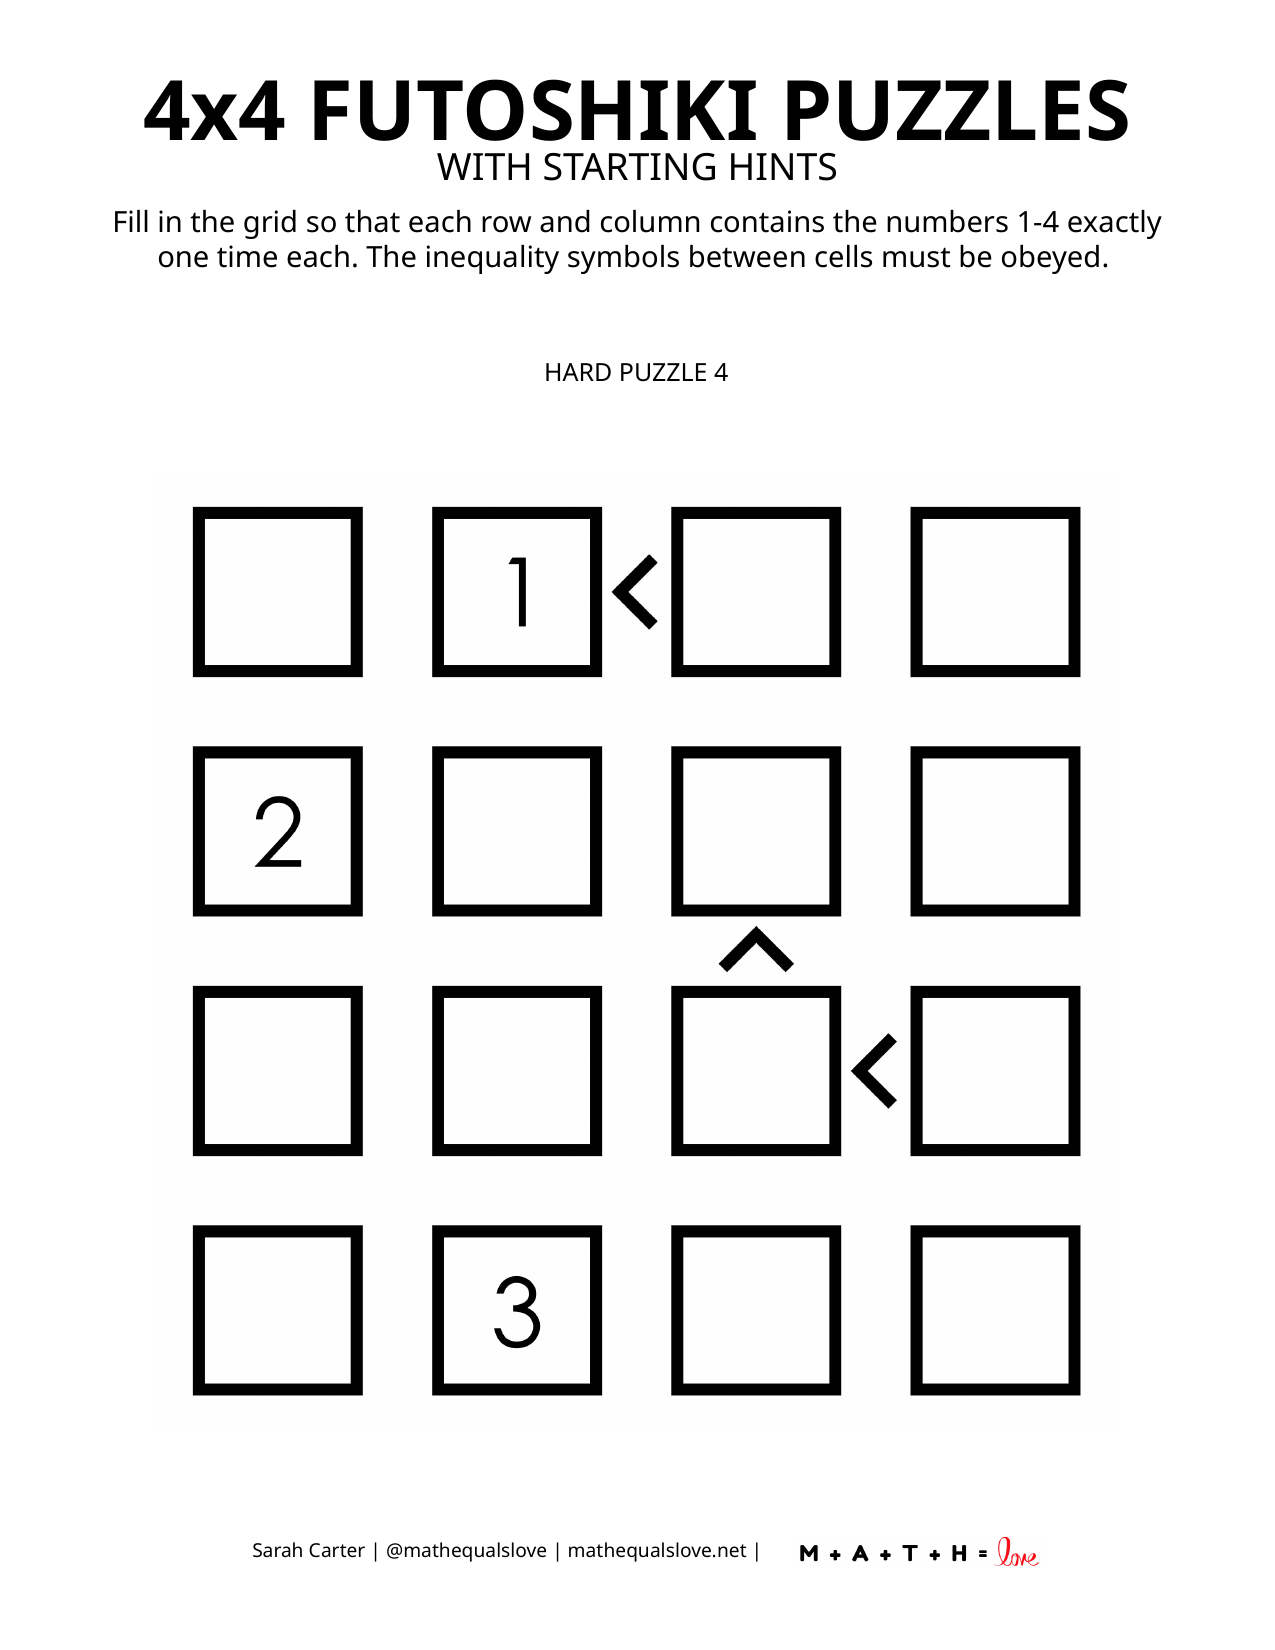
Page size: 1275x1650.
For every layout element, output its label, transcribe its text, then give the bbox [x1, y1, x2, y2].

picture [791, 1534, 1046, 1570]
text_box Sarah Carter | @mathequalslove | mathequalslove.net | [237, 1531, 1071, 1570]
text_box HARD PUZZLE 4 [158, 356, 1115, 407]
text_box 4x4 FUTOSHIKI PUZZLES [77, 50, 1198, 135]
picture [157, 472, 1116, 1430]
text_box WITH STARTING HINTS [0, 135, 1275, 196]
text_box Fill in the grid so that each row and column contains the numbers 1-4 exactly one time each. The inequality symbols between cells must be obeyed. [0, 196, 1275, 281]
